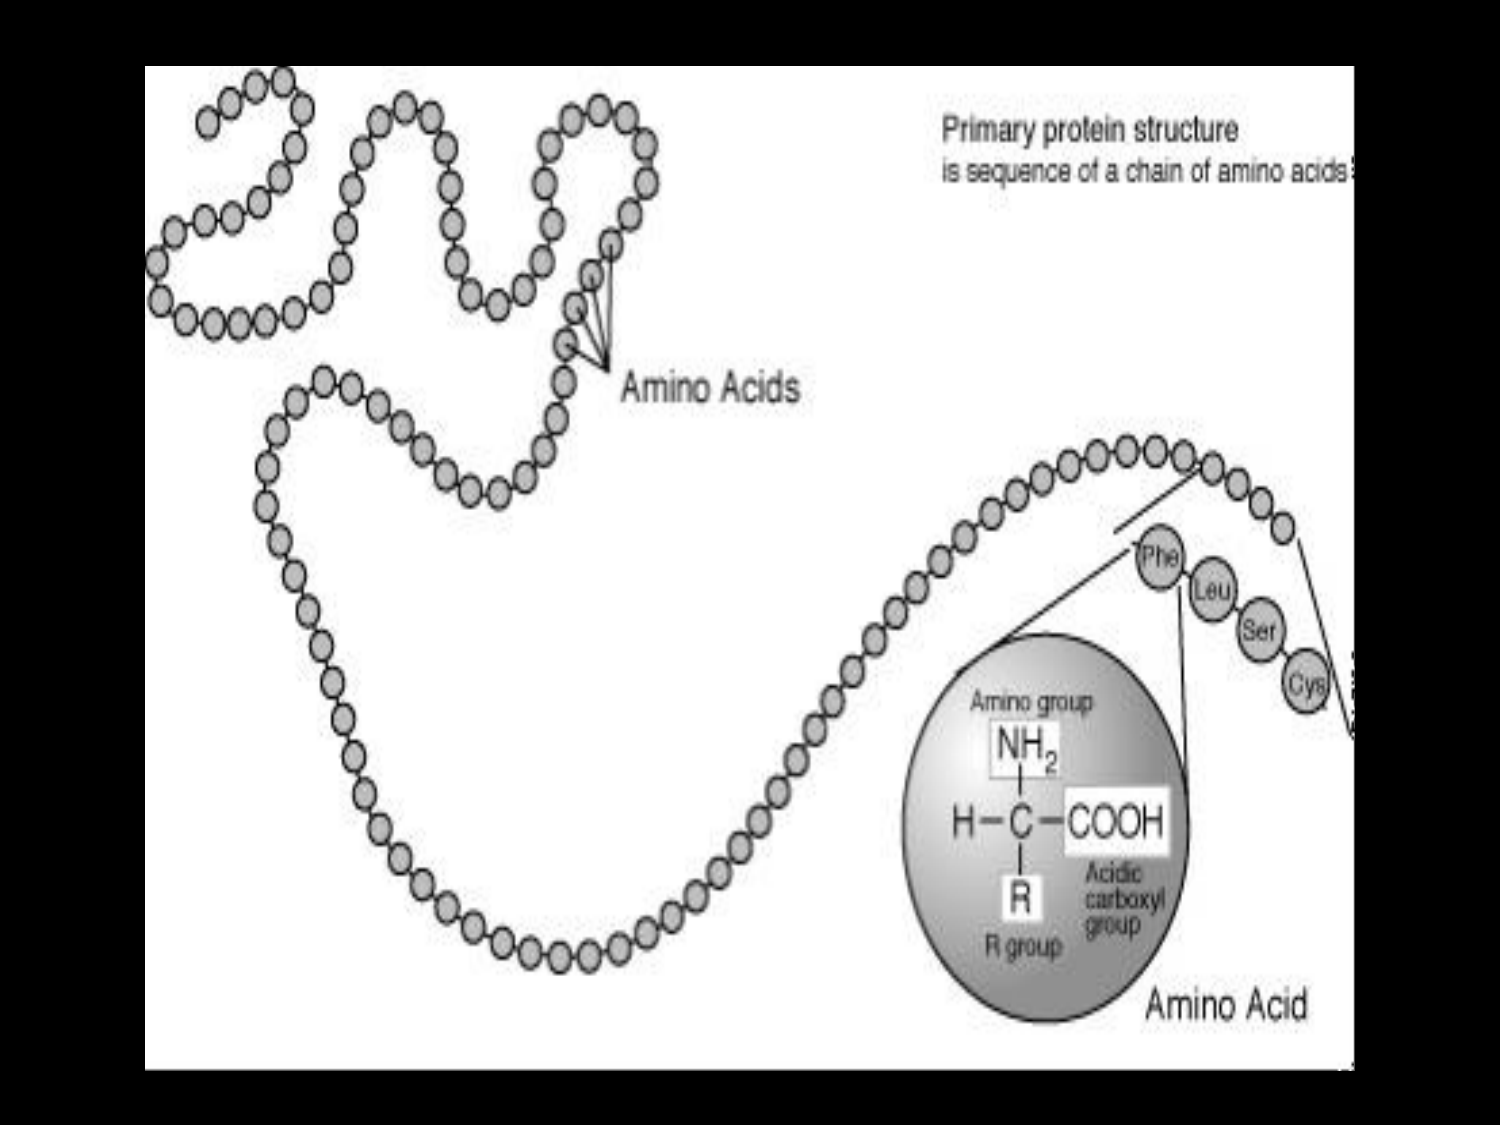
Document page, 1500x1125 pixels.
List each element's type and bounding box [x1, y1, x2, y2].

list [144, 66, 1355, 1071]
